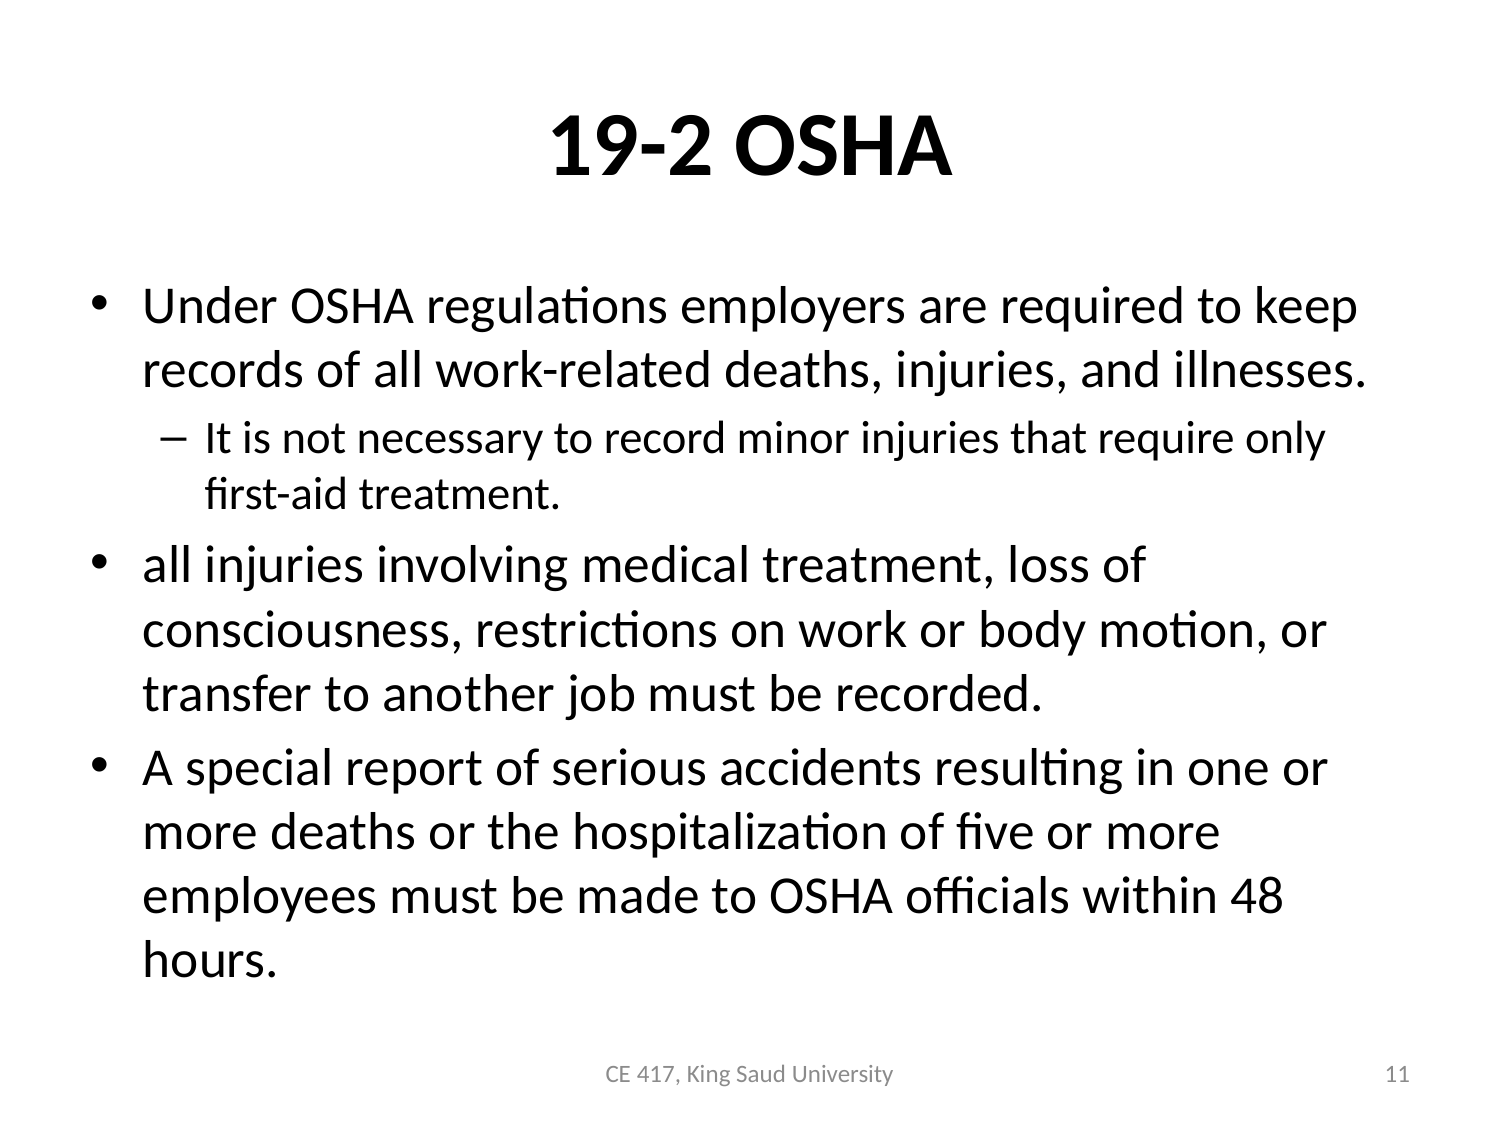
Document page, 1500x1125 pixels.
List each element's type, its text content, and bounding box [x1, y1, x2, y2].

title 19-2 OSHA [75, 45, 1425, 233]
footer CE 417, King Saud University [512, 1042, 988, 1103]
list Under OSHA regulations employers are required to keep records of all work-related deaths, injuries, and illnesses. It is not necessary to record minor injuries that require only first-aid treatment. all injuries involving medical treatment, loss of consciousness, restrictions on work or body motion, or transfer to another job must be recorded. A special report of serious accidents resulting in one or more deaths or the hospitalization of five or more employees must be made to OSHA officials within 48 hours. [75, 262, 1425, 1005]
slide_number 11 [1074, 1042, 1425, 1103]
